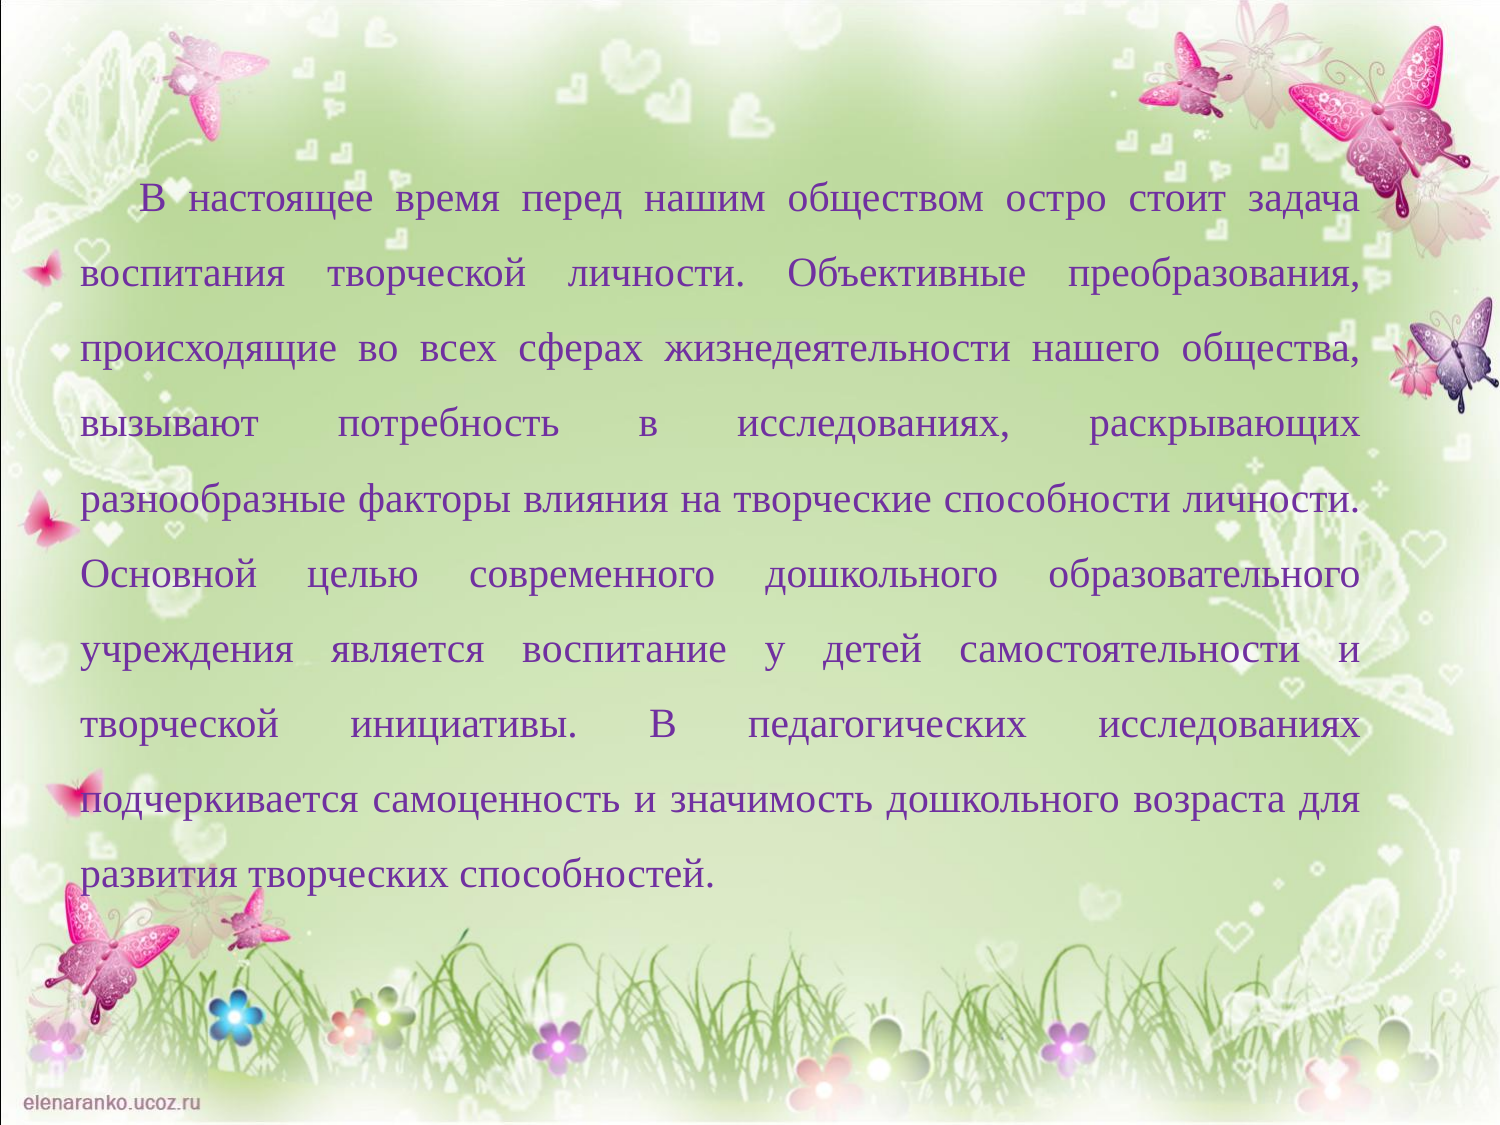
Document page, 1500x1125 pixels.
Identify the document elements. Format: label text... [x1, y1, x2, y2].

picture [0, 0, 1500, 1125]
list В настоящее время перед нашим обществом остро стоит задача воспитания творческой личности. Объективные преобразования, происходящие во всех сферах жизнедеятельности нашего общества, вызывают потребность в исследованиях, раскрывающих разнообразные факторы влияния на творческие способности личности. Основной целью современного дошкольного образовательного учреждения является воспитание у детей самостоятельности и творческой инициативы. В педагогических исследованиях подчеркивается самоценность и значимость дошкольного возраста для развития творческих способностей. [64, 137, 1376, 1071]
